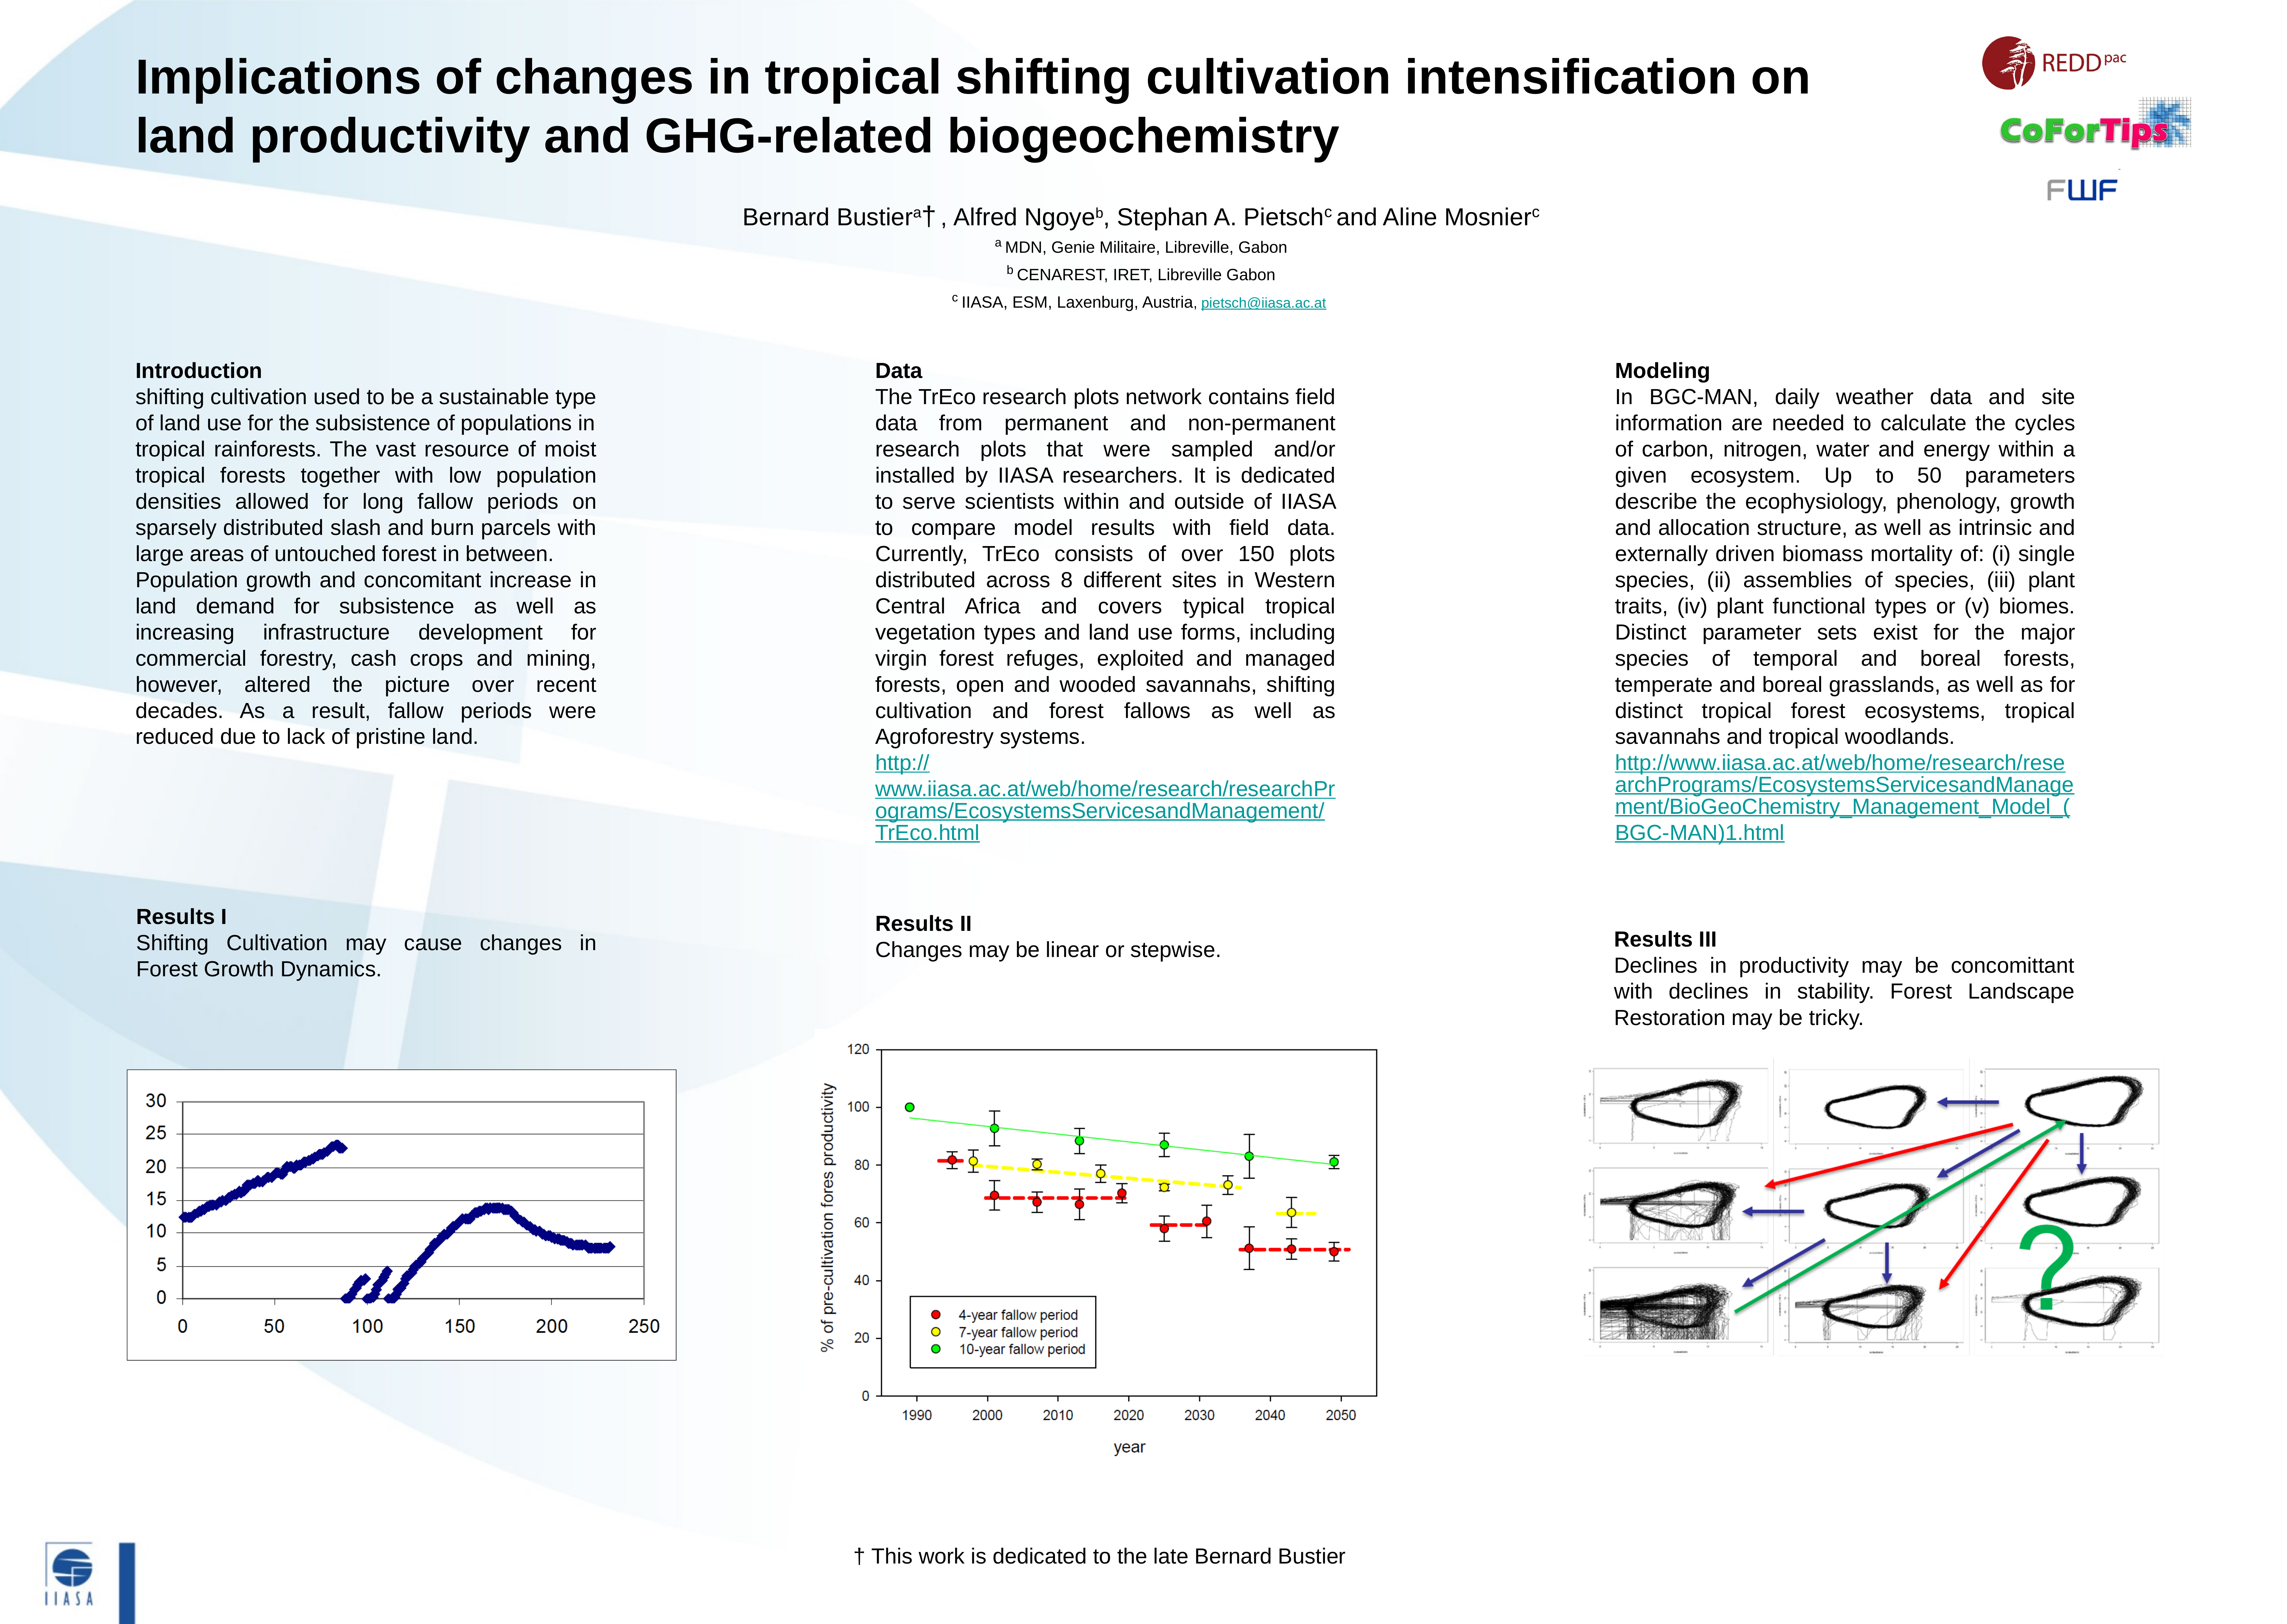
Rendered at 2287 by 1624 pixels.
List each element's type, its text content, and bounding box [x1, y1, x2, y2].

text_box Modeling In BGC-MAN, daily weather data and site information are needed to calculate the cycles of carbon, nitrogen, water and energy within a given ecosystem. Up to 50 parameters describe the ecophysiology, phenology, growth and allocation structure, as well as intrinsic and externally driven biomass mortality of: (i) single species, (ii) assemblies of species, (iii) plant traits, (iv) plant functional types or (v) biomes. Distinct parameter sets exist for the major species of temporal and boreal forests, temperate and boreal grasslands, as well as for distinct tropical forest ecosystems, tropical savannahs and tropical woodlands. http://www.iiasa.ac.at/web/home/research/researchPrograms/EcosystemsServicesandManagement/BioGeoChemistry_Management_Model_(BGC-MAN)1.html [1599, 348, 2092, 835]
text_box Results II Changes may be linear or stepwise. [859, 901, 1352, 970]
picture [0, 0, 2287, 1624]
text_box Data The TrEco research plots network contains field data from permanent and non-permanent research plots that were sampled and/or installed by IIASA researchers. It is dedicated to serve scientists within and outside of IIASA to compare model results with field data. Currently, TrEco consists of over 150 plots distributed across 8 different sites in Western Central Africa and covers typical tropical vegetation types and land use forms, including virgin forest refuges, exploited and managed forests, open and wooded savannahs, shifting cultivation and forest fallows as well as Agroforestry systems. http://www.iiasa.ac.at/web/home/research/researchPrograms/EcosystemsServicesandManagement/TrEco.html [859, 348, 1352, 835]
text_box Implications of changes in tropical shifting cultivation intensification on land productivity and GHG-related biogeochemistry [119, 36, 2287, 170]
text_box † This work is dedicated to the late Bernard Bustier [838, 1534, 1410, 1576]
picture [1995, 94, 2194, 152]
text_box Introduction shifting cultivation used to be a sustainable type of land use for the subsistence of populations in tropical rainforests. The vast resource of moist tropical forests together with low population densities allowed for long fallow periods on sparsely distributed slash and burn parcels with large areas of untouched forest in between. Population growth and concomitant increase in land demand for subsistence as well as increasing infrastructure development for commercial forestry, cash crops and mining, however, altered the picture over recent decades. As a result, fallow periods were reduced due to lack of pristine land. [119, 348, 613, 757]
text_box Results III Declines in productivity may be concomittant with declines in stability. Forest Landscape Restoration may be tricky. [1598, 917, 2091, 1037]
text_box Results I Shifting Cultivation may cause changes in Forest Growth Dynamics. [120, 894, 613, 989]
text_box Bernard Bustiera† , Alfred Ngoyeb, Stephan A. Pietschc and Aline Mosnierc a MDN, Genie Militaire, Libreville, Gabon b CENAREST, IRET, Libreville Gabon c IIASA, ESM, Laxenburg, Austria, pietsch@iiasa.ac.at [613, 170, 1670, 370]
